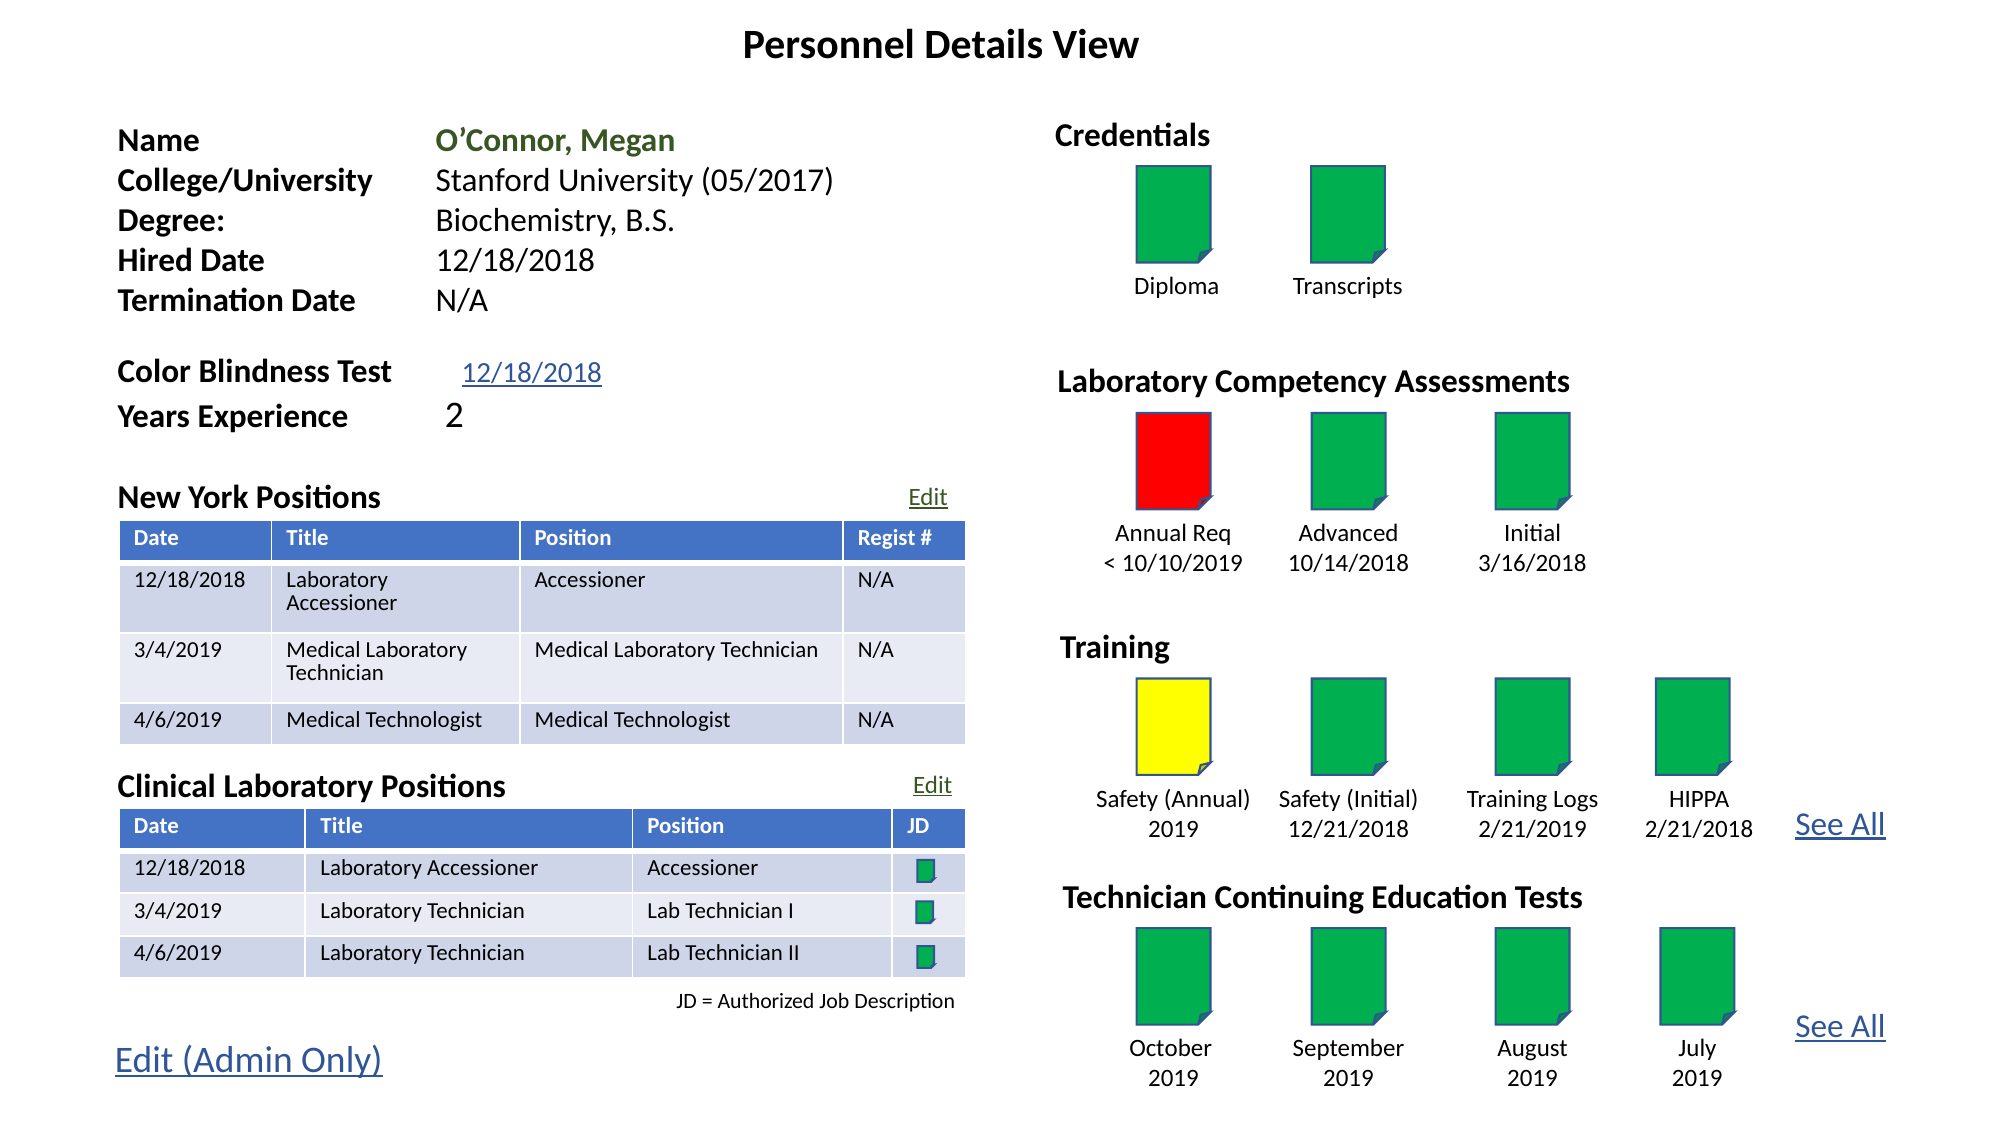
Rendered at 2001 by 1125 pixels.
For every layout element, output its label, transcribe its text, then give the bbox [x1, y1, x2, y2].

table_header Regist # [844, 521, 965, 560]
text_box [916, 945, 938, 969]
table_cell Medical Laboratory Technician [272, 634, 519, 702]
table_cell Medical Technologist [272, 704, 519, 744]
text_box Laboratory Competency Assessments [1042, 352, 1586, 407]
text_box [1494, 411, 1573, 509]
text_box [1310, 927, 1389, 1024]
table_cell [893, 854, 965, 892]
text_box [1310, 677, 1389, 774]
text_box Training [1045, 617, 1185, 673]
table_cell 3/4/2019 [120, 634, 271, 702]
text_box Edit [893, 473, 963, 519]
table_cell 12/18/2018 [120, 854, 304, 892]
text_box JD = Authorized Job Description [661, 979, 971, 1021]
text_box Edit (Admin Only) [100, 1027, 398, 1088]
table_cell Medical Laboratory Technician [521, 634, 842, 702]
text_box Transcripts [1278, 262, 1418, 308]
text_box HIPPA 2/21/2018 [1629, 774, 1769, 850]
table_cell Medical Technologist [521, 704, 842, 744]
table_cell N/A [844, 634, 965, 702]
table_header Date [120, 809, 304, 848]
text_box Initial 3/16/2018 [1463, 509, 1602, 584]
table_cell 3/4/2019 [120, 894, 304, 935]
text_box Personnel Details View [728, 9, 1155, 75]
text_box [1659, 927, 1738, 1024]
table_cell Laboratory Accessioner [272, 566, 519, 632]
table_cell Laboratory Technician [306, 894, 632, 935]
table_cell N/A [844, 704, 965, 744]
text_box [1494, 927, 1573, 1024]
table_header Date [120, 521, 271, 560]
text_box [1135, 677, 1214, 774]
text_box Edit [898, 760, 967, 806]
table_header Position [633, 809, 891, 848]
text_box Annual Req < 10/10/2019 [1088, 509, 1259, 584]
table_cell Accessioner [521, 566, 842, 632]
table_header Position [521, 521, 842, 560]
table_cell 4/6/2019 [120, 704, 271, 744]
table_cell Accessioner [633, 854, 891, 892]
text_box [1310, 165, 1389, 262]
table_cell Laboratory Technician [306, 937, 632, 977]
table_cell [893, 894, 965, 935]
table_header JD [893, 809, 965, 848]
text_box September 2019 [1277, 1024, 1420, 1100]
text_box Technician Continuing Education Tests [1047, 867, 1599, 923]
text_box [915, 900, 937, 925]
table_cell 4/6/2019 [120, 937, 304, 977]
text_box Safety (Initial) 12/21/2018 [1263, 774, 1434, 850]
table_cell 12/18/2018 [120, 566, 271, 632]
table_cell Lab Technician I [633, 894, 891, 935]
table_cell Lab Technician II [633, 937, 891, 977]
text_box [1135, 165, 1214, 262]
text_box [1310, 411, 1389, 509]
text_box Diploma [1119, 262, 1235, 308]
text_box [916, 858, 938, 883]
table_header Title [272, 521, 519, 560]
table_cell [893, 937, 965, 977]
table_header Title [306, 809, 632, 848]
text_box [1135, 411, 1214, 509]
text_box August 2019 [1482, 1024, 1583, 1100]
text_box Safety (Annual) 2019 [1081, 774, 1263, 850]
text_box See All [1780, 996, 1901, 1052]
text_box [1494, 677, 1573, 774]
text_box See All [1780, 794, 1901, 850]
text_box October 2019 [1114, 1024, 1233, 1100]
text_box [1654, 677, 1734, 774]
text_box July 2019 [1657, 1024, 1738, 1100]
text_box Name O’Connor, Megan College/University Stanford University (05/2017) Degree: Biochemistry, B.S. Hired Date 12/18/2018 Termination Date N/A Color Blindness Test 12/18/2018 Years Experience 2 New York Positions Clinical Laboratory Positions [102, 110, 850, 812]
text_box Credentials [1040, 105, 1226, 161]
text_box [1135, 927, 1214, 1024]
text_box Training Logs 2/21/2019 [1451, 774, 1614, 850]
text_box Advanced 10/14/2018 [1273, 509, 1425, 584]
table_cell N/A [844, 566, 965, 632]
table_cell Laboratory Accessioner [306, 854, 632, 892]
